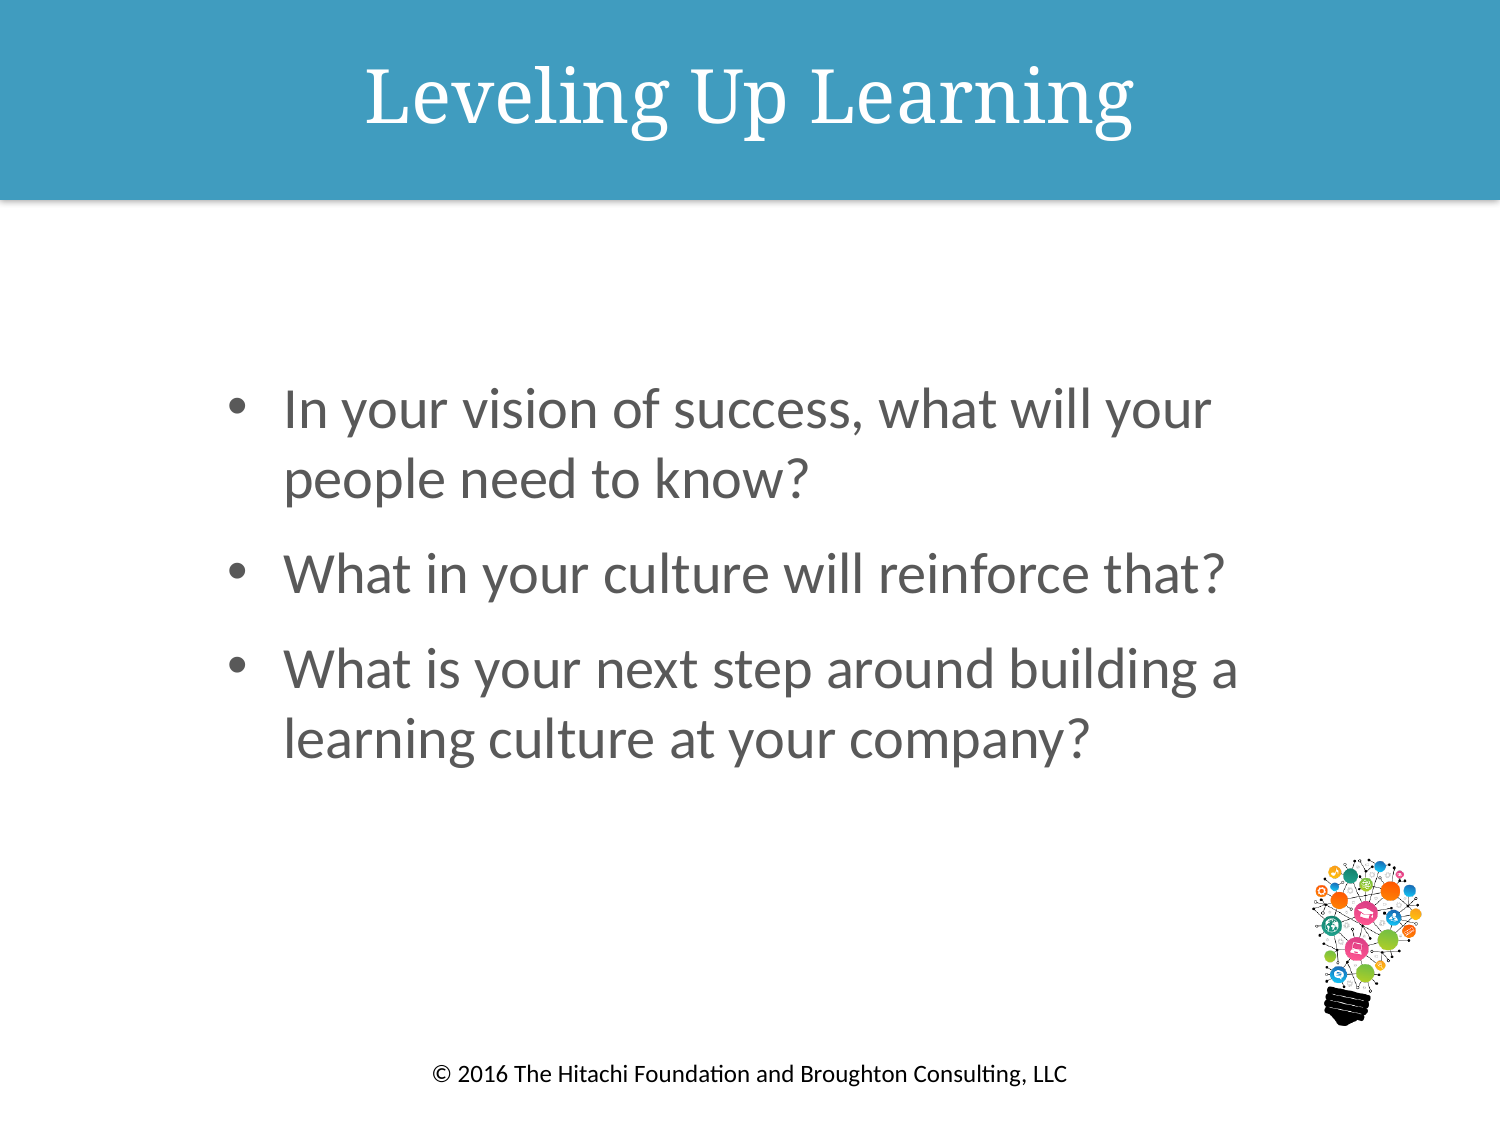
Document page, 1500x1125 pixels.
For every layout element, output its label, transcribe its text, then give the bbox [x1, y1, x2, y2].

picture [1312, 857, 1422, 1026]
title Leveling Up Learning [112, 24, 1388, 163]
text_box In your vision of success, what will your people need to know? What in your culture will reinforce that? What is your next step around building a learning culture at your company? [137, 362, 1313, 850]
